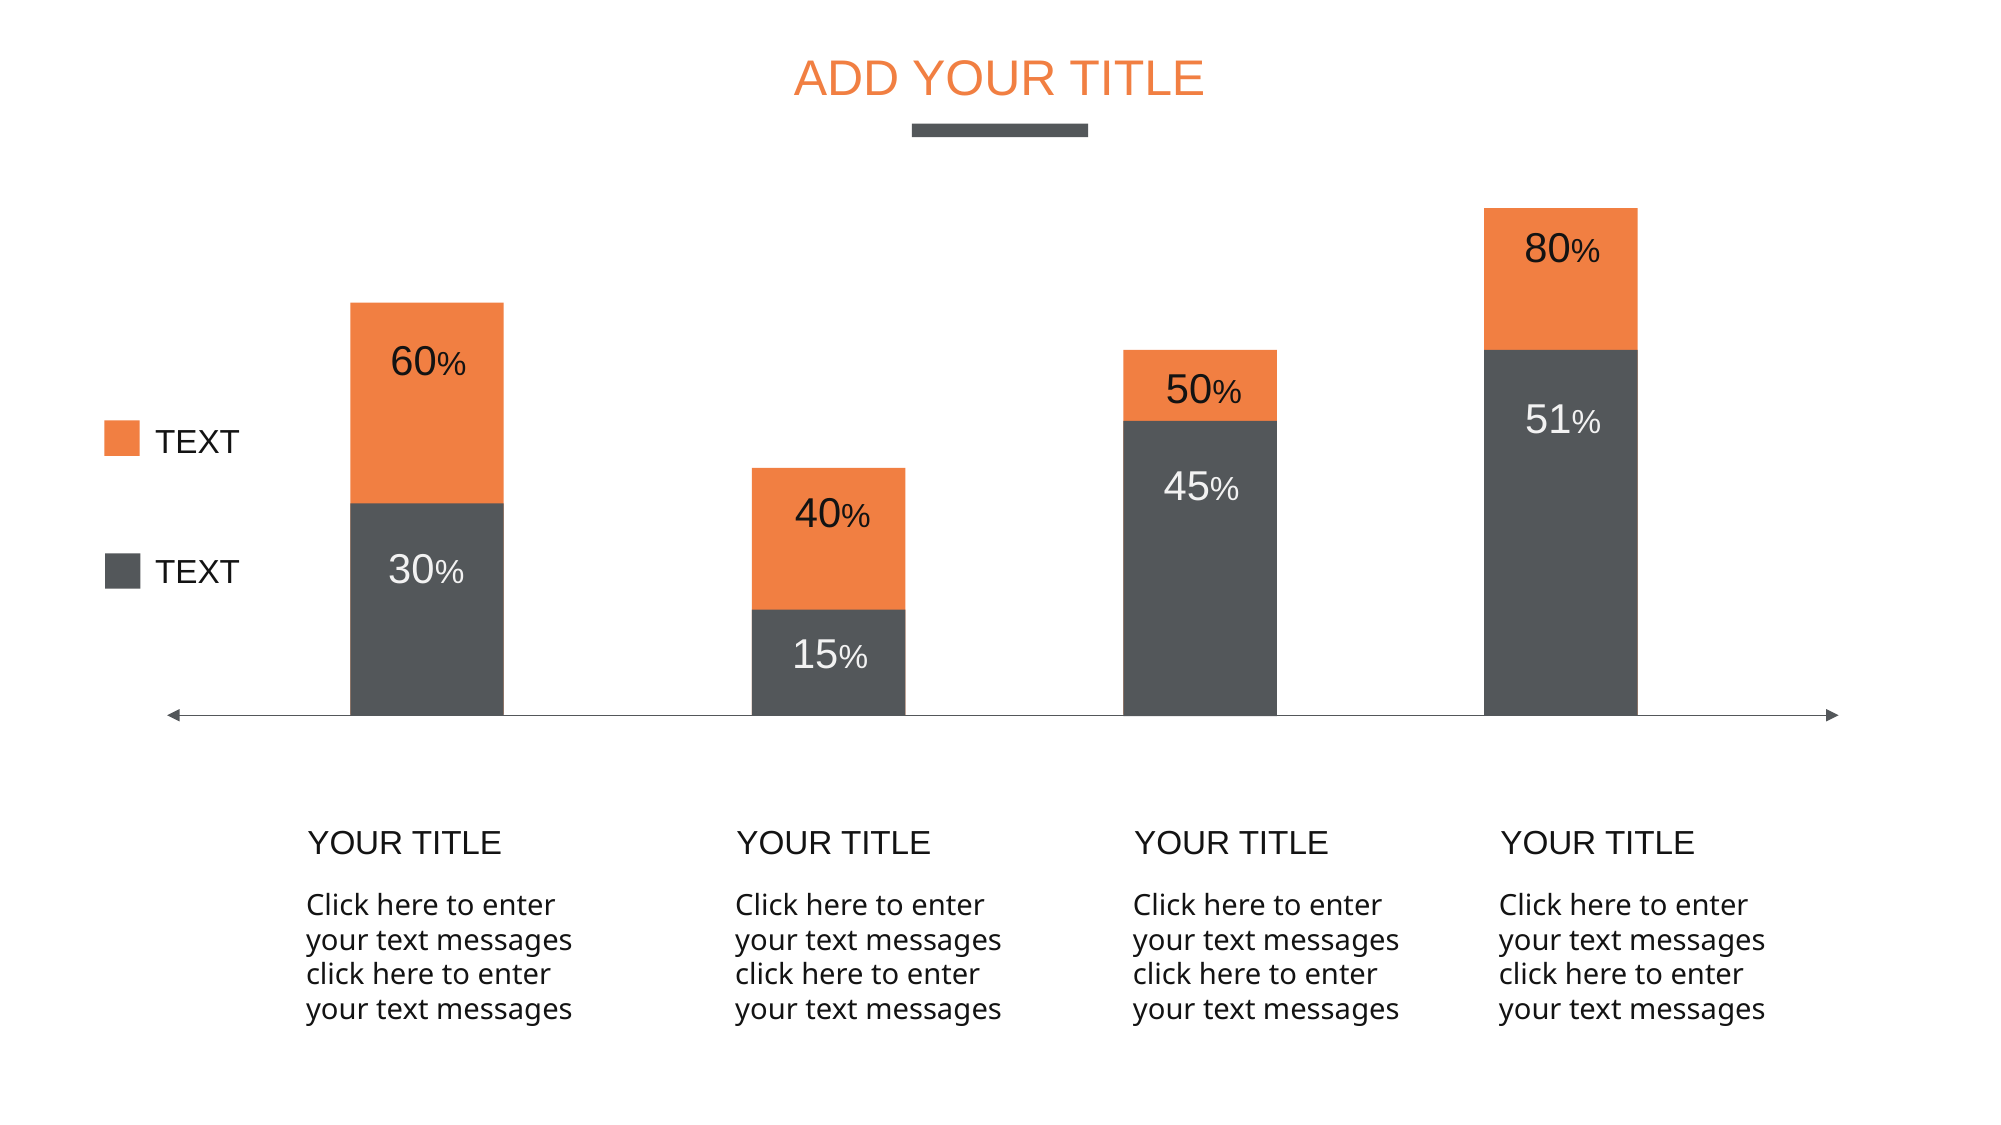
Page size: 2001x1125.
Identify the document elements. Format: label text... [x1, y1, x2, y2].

text_box Click here to enter your text messages click here to enter your text messages [720, 878, 1063, 1033]
text_box 60% [375, 326, 482, 392]
text_box YOUR TITLE [1119, 814, 1345, 869]
text_box 45% [1148, 451, 1255, 517]
text_box [750, 608, 907, 714]
text_box [1121, 419, 1279, 714]
text_box YOUR TITLE [1485, 814, 1711, 869]
text_box [910, 121, 1090, 139]
text_box YOUR TITLE [721, 814, 947, 869]
text_box Click here to enter your text messages click here to enter your text messages [291, 878, 634, 1033]
text_box 30% [373, 534, 480, 600]
text_box ADD YOUR TITLE [779, 37, 1221, 113]
text_box [348, 501, 506, 714]
text_box 40% [780, 478, 886, 544]
text_box [1482, 348, 1640, 714]
text_box [1121, 348, 1279, 419]
text_box Click here to enter your text messages click here to enter your text messages [1118, 878, 1461, 1033]
text_box 51% [1510, 384, 1617, 449]
text_box Click here to enter your text messages click here to enter your text messages [1484, 878, 1827, 1033]
text_box [1482, 206, 1640, 348]
text_box TEXT [140, 542, 256, 597]
text_box [750, 466, 907, 608]
text_box [348, 301, 506, 501]
text_box YOUR TITLE [292, 814, 518, 869]
text_box [103, 551, 143, 591]
text_box 50% [1150, 354, 1257, 420]
text_box TEXT [140, 412, 256, 468]
text_box 80% [1509, 213, 1616, 278]
text_box [102, 418, 142, 458]
text_box 15% [777, 619, 883, 685]
